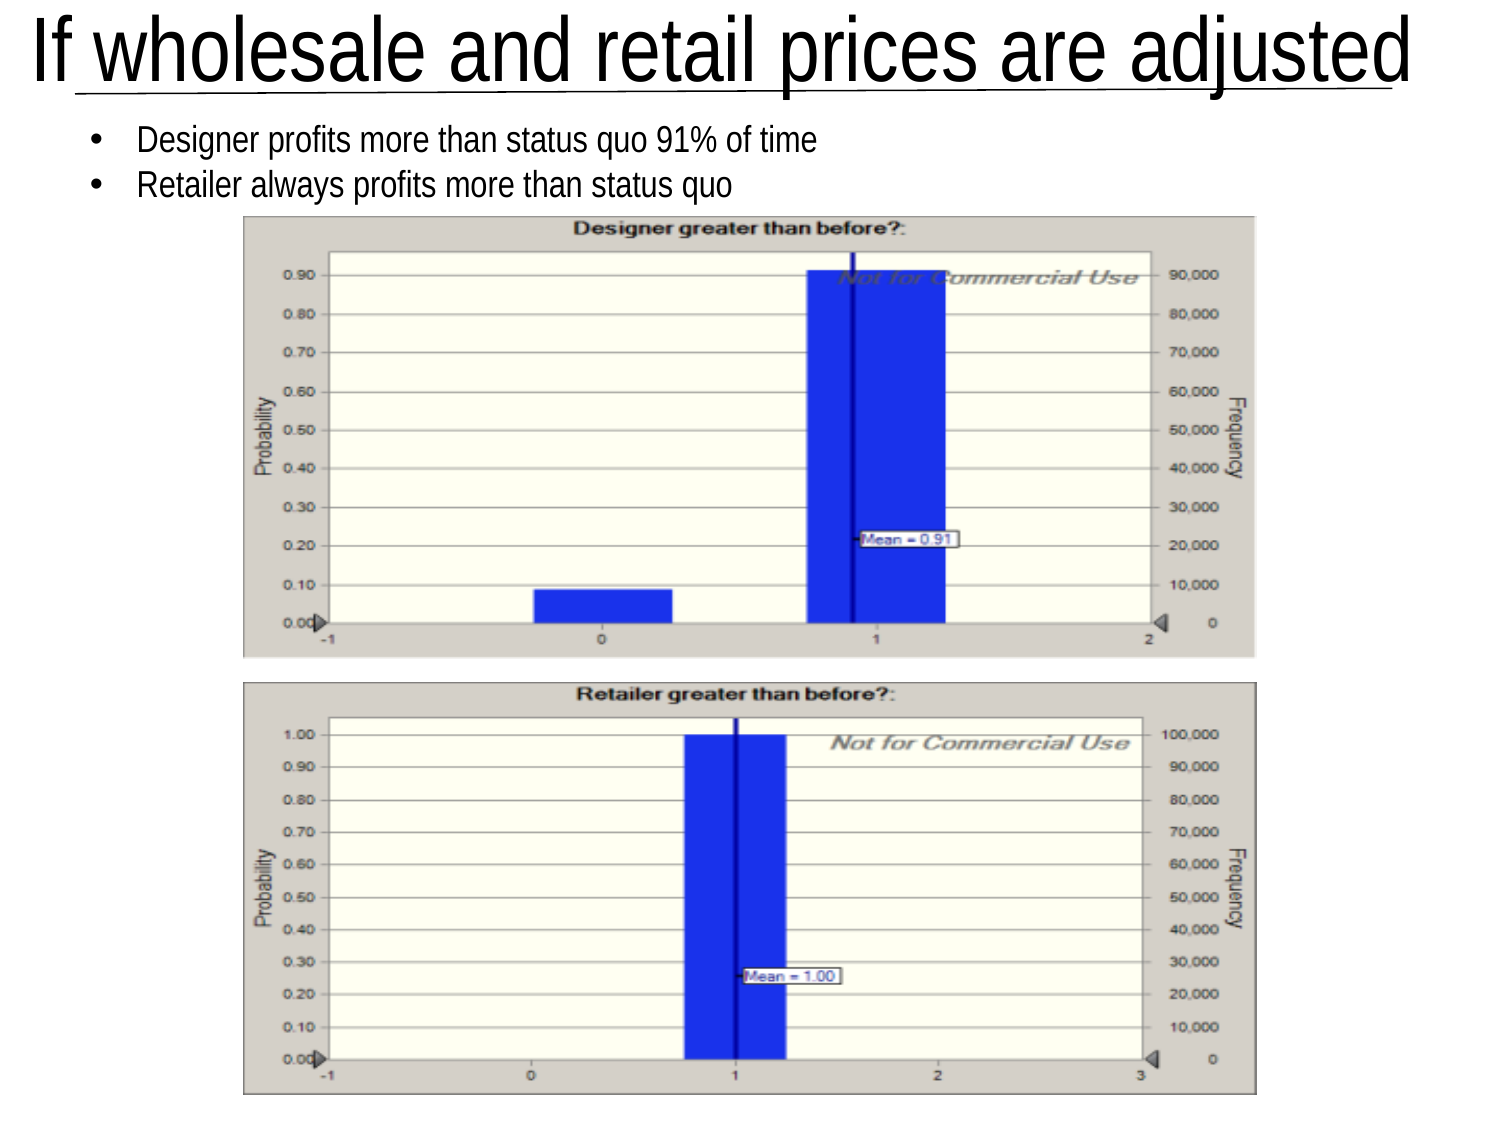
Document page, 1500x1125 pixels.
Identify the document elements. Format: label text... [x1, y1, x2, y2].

picture [243, 682, 1257, 1096]
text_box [74, 88, 1393, 94]
title If wholesale and retail prices are adjusted [15, 0, 1500, 139]
text_box Designer profits more than status quo 91% of time Retailer always profits more than status quo [74, 108, 1446, 213]
picture [243, 216, 1257, 659]
